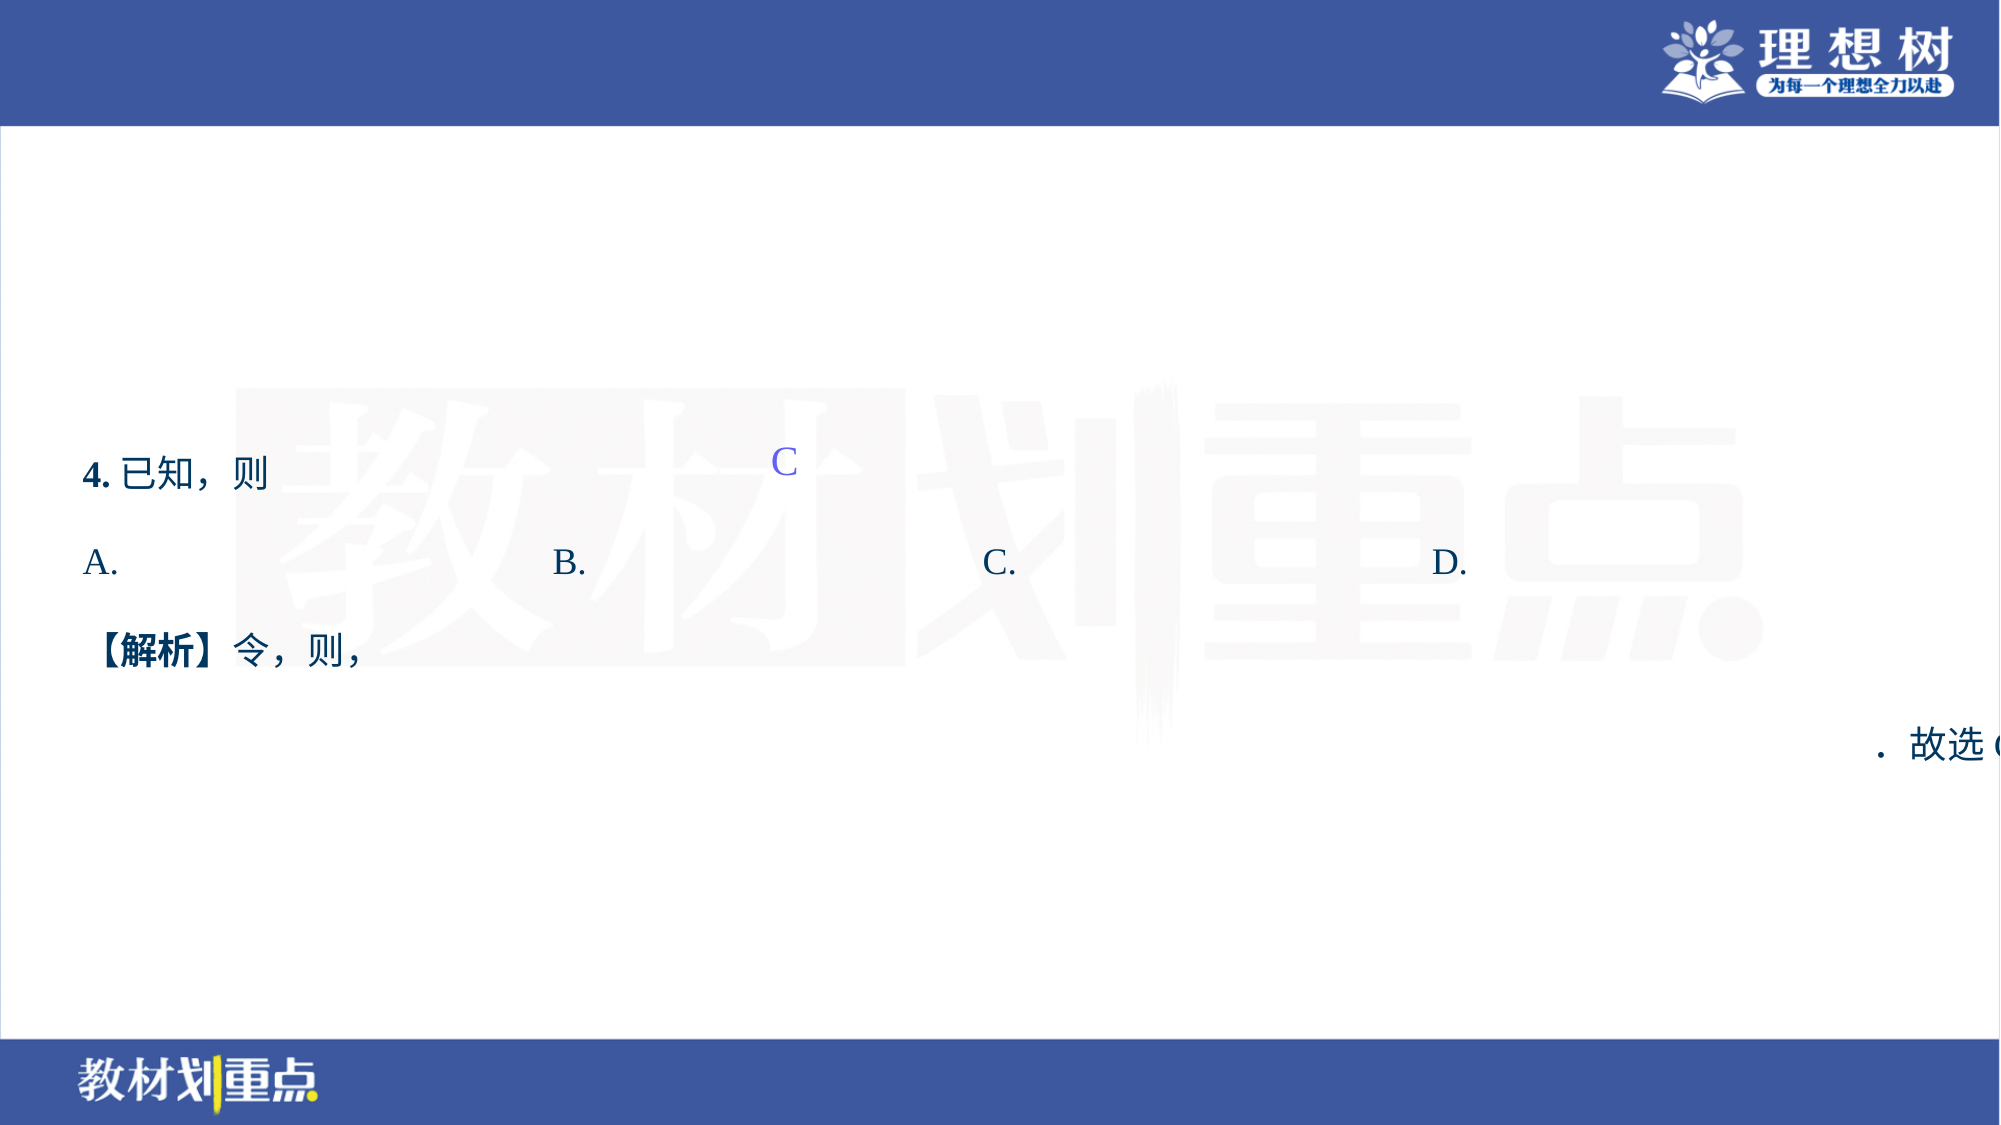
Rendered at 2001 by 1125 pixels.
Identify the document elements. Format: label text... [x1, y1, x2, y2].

text_box C [755, 431, 814, 482]
picture [0, 0, 2000, 1125]
